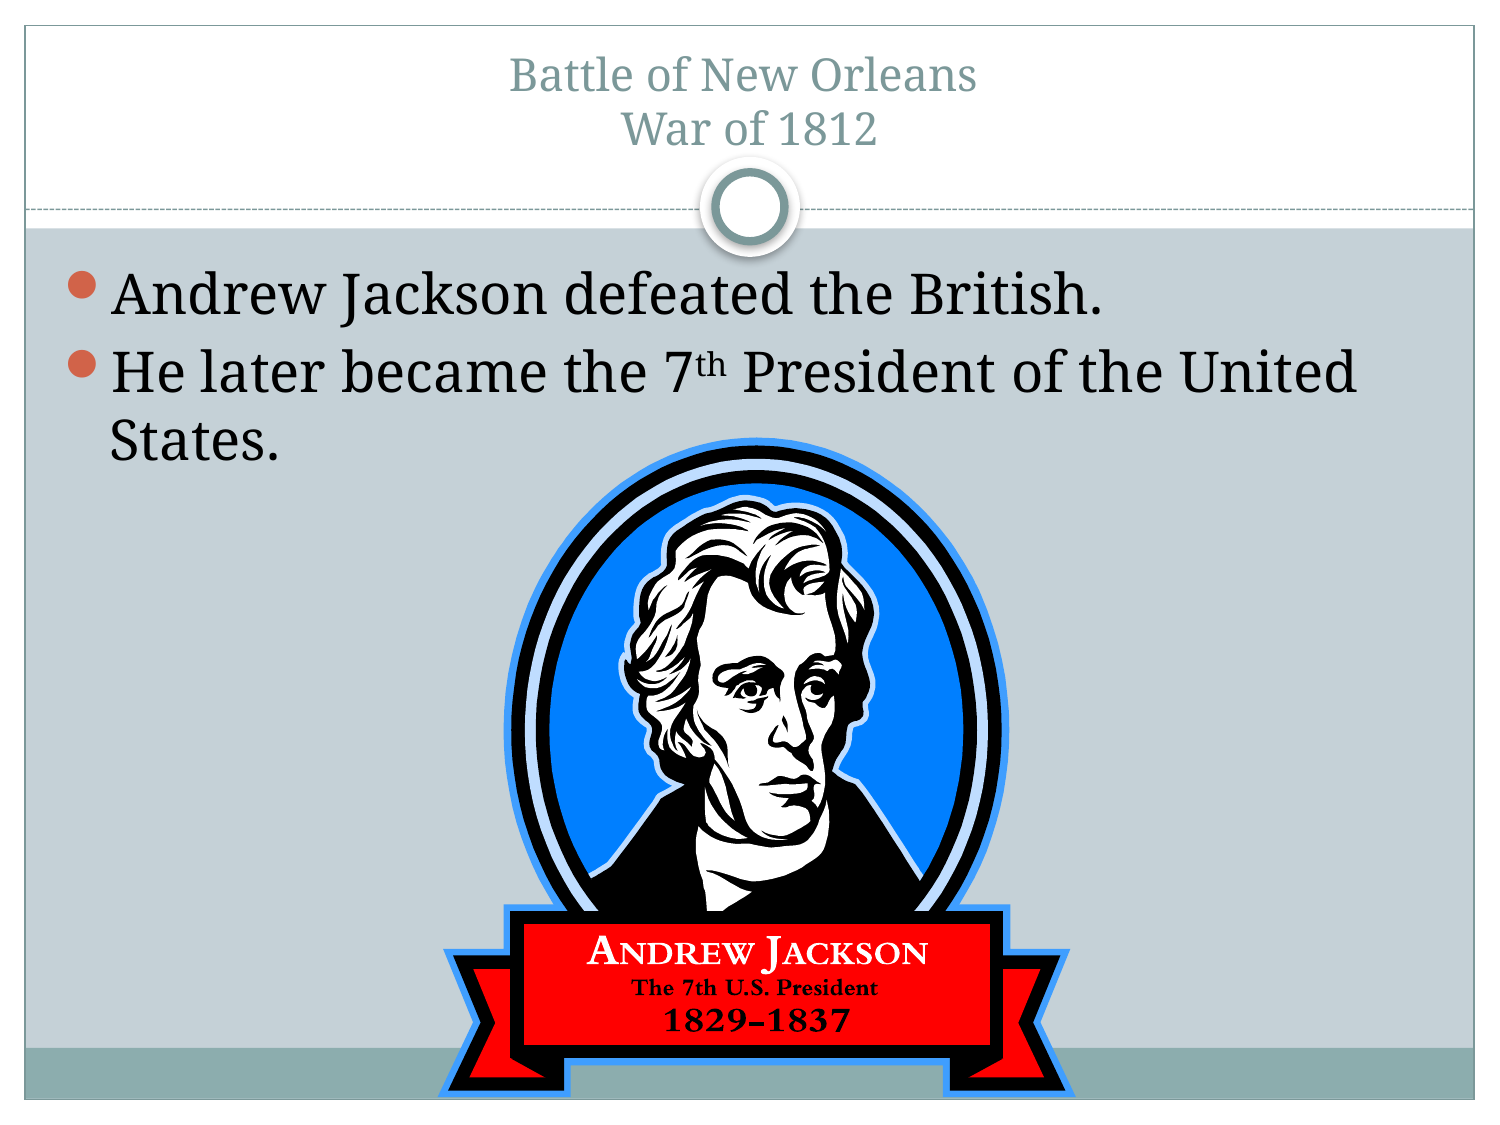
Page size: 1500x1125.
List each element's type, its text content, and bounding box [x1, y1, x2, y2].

title Battle of New Orleans War of 1812 [49, 37, 1450, 162]
list Andrew Jackson defeated the British. He later became the 7th President of the United States. [49, 250, 1445, 1001]
picture [437, 437, 1077, 1098]
